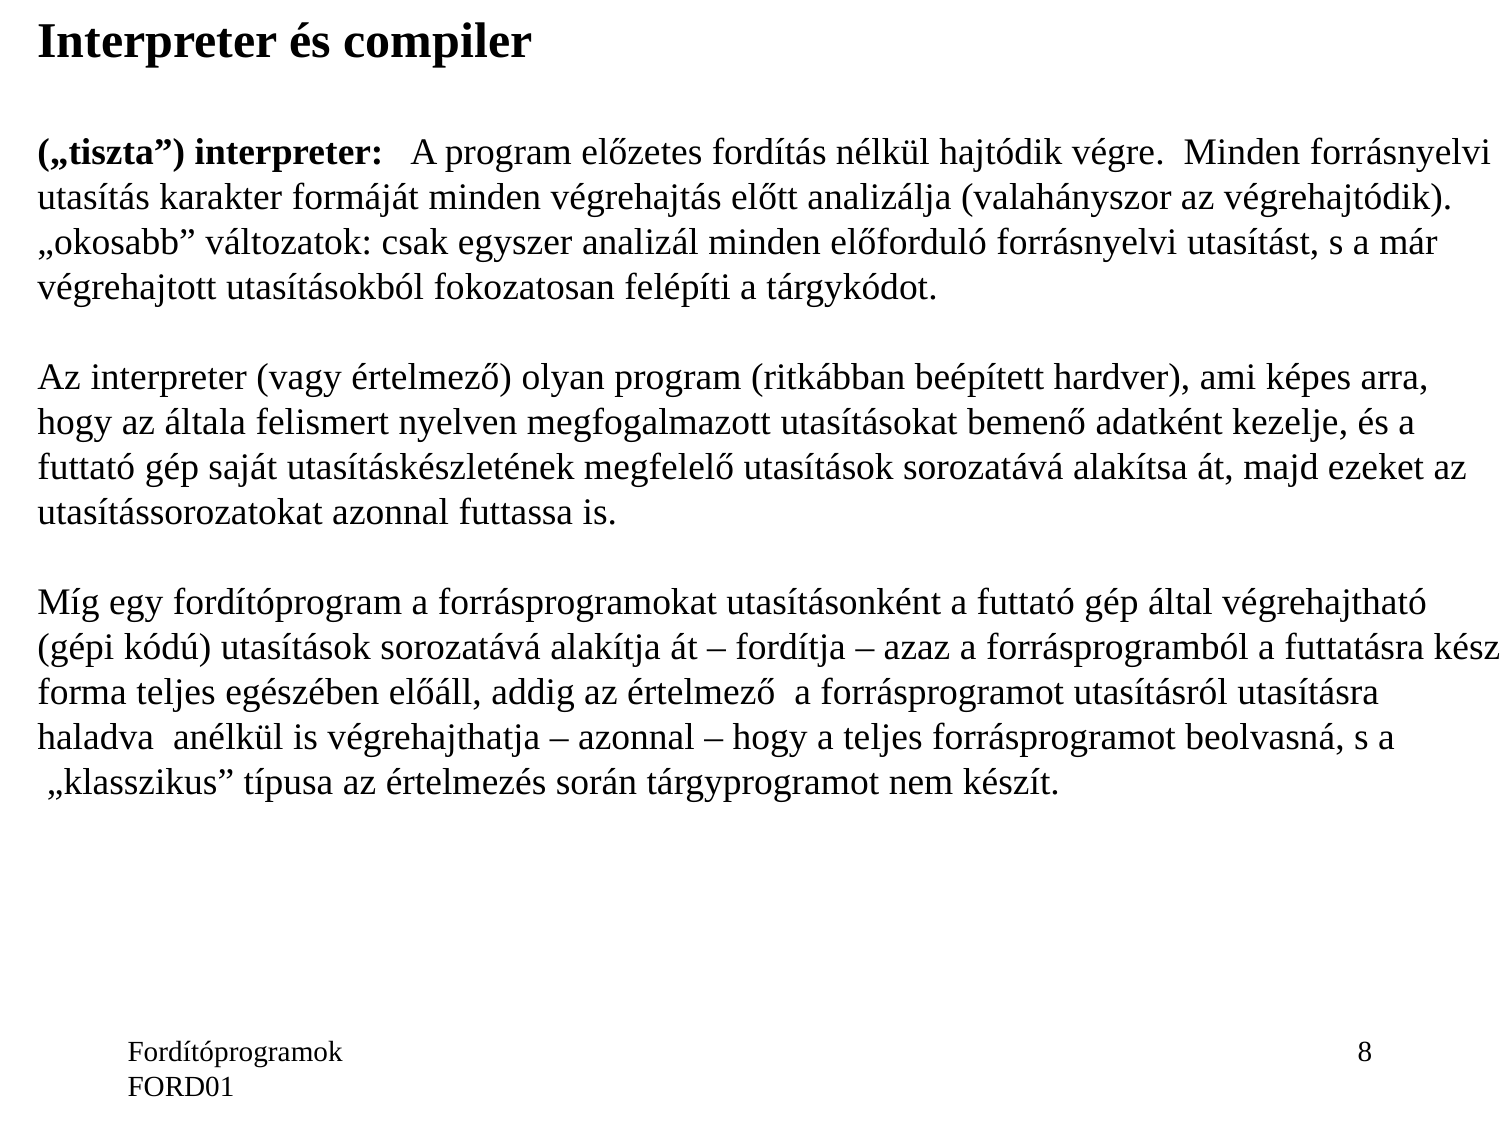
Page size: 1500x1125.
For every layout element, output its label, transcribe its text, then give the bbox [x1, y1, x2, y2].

slide_number 8 [1074, 1025, 1388, 1100]
slide_number Fordítóprogramok FORD01 [112, 1025, 425, 1100]
text_box Interpreter és compiler („tiszta”) interpreter: A program előzetes fordítás nélkül hajtódik végre. Minden forrásnyelvi utasítás karakter formáját minden végrehajtás előtt analizálja (valahányszor az végrehajtódik). „okosabb” változatok: csak egyszer analizál minden előforduló forrásnyelvi utasítást, s a már végrehajtott utasításokból fokozatosan felépíti a tárgykódot. Az interpreter (vagy értelmező) olyan program (ritkábban beépített hardver), ami képes arra, hogy az általa felismert nyelven megfogalmazott utasításokat bemenő adatként kezelje, és a futtató gép saját utasításkészletének megfelelő utasítások sorozatává alakítsa át, majd ezeket az utasítássorozatokat azonnal futtassa is. Míg egy fordítóprogram a forrásprogramokat utasításonként a futtató gép által végrehajtható (gépi kódú) utasítások sorozatává alakítja át – fordítja – azaz a forrásprogramból a futtatásra kész forma teljes egészében előáll, addig az értelmező a forrásprogramot utasításról utasításra haladva anélkül is végrehajthatja – azonnal – hogy a teljes forrásprogramot beolvasná, s a „klasszikus” típusa az értelmezés során tárgyprogramot nem készít. [22, 0, 1500, 930]
